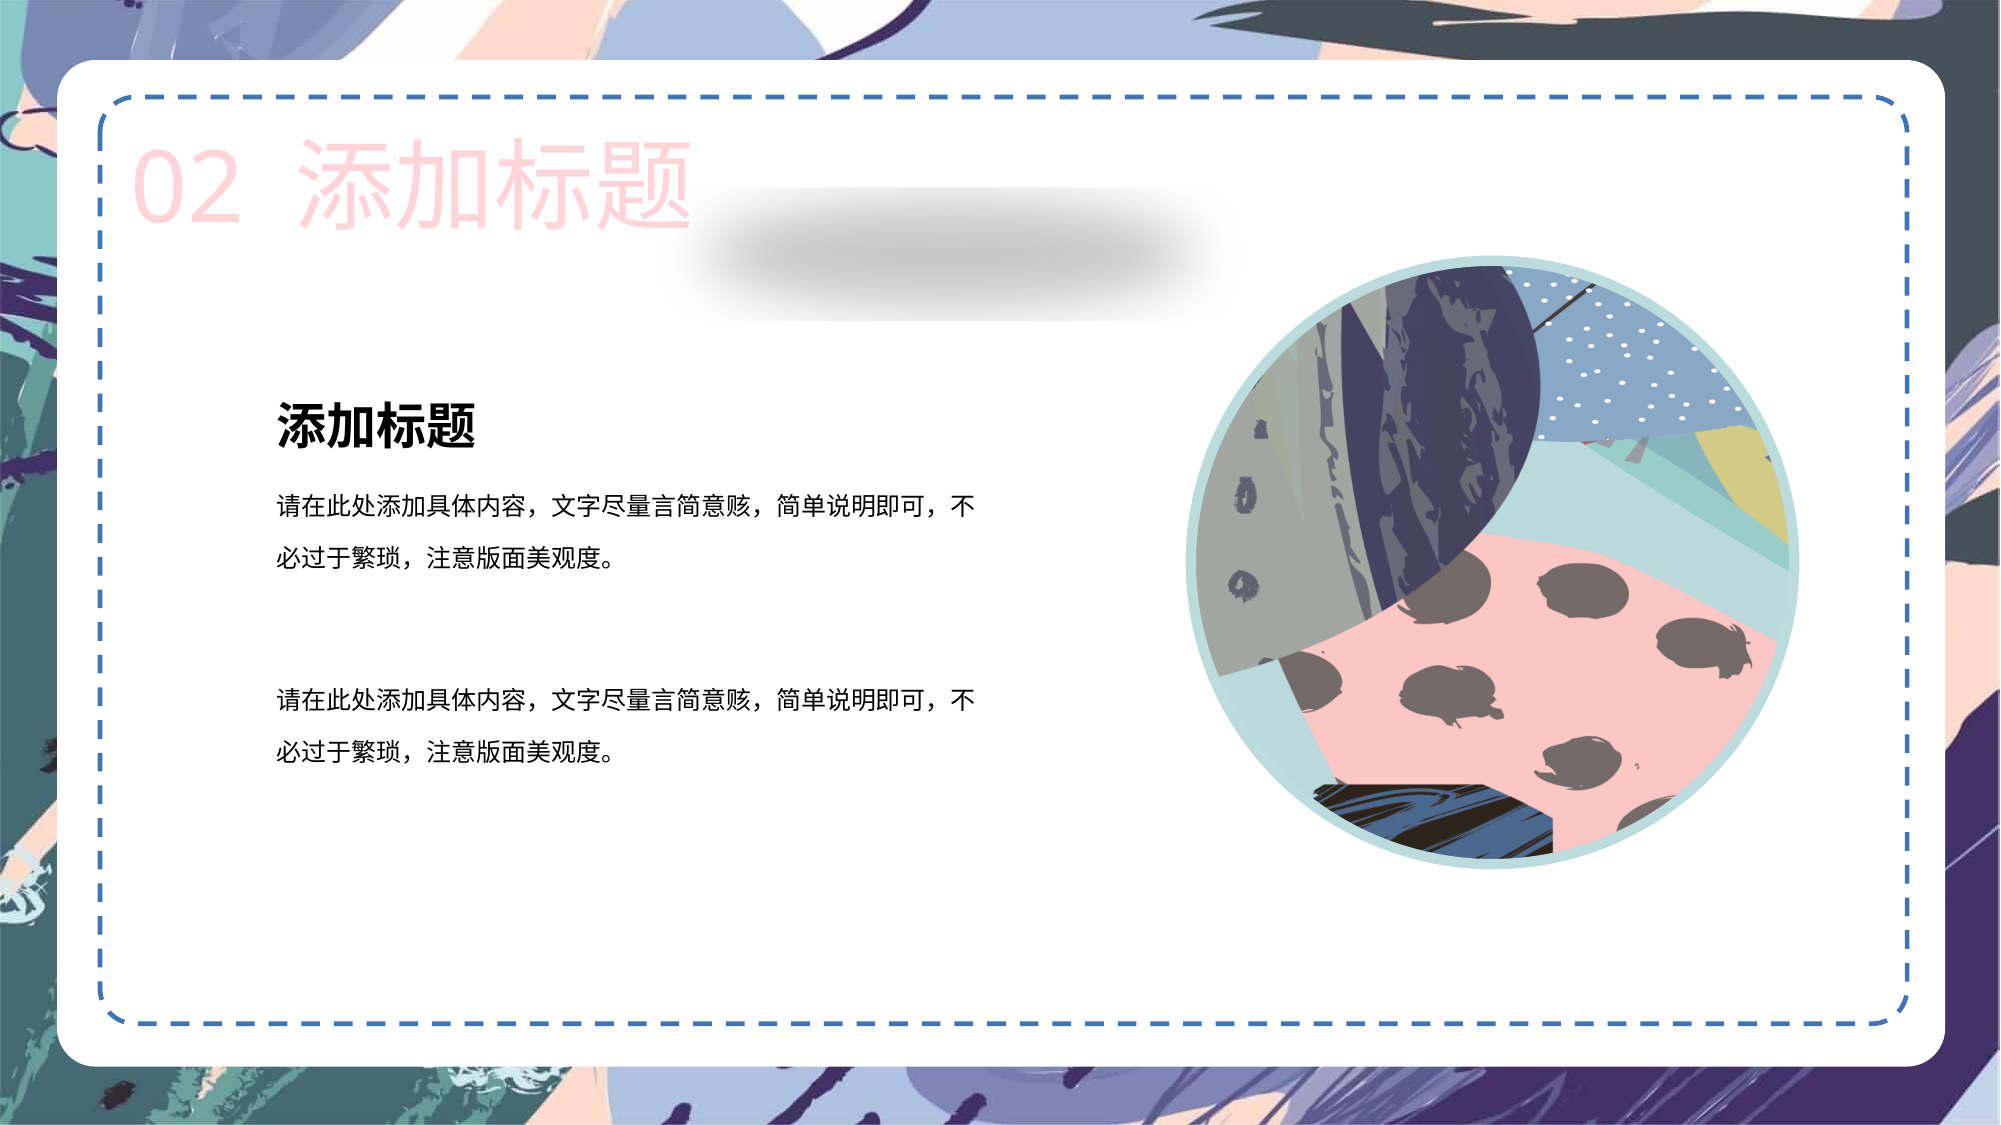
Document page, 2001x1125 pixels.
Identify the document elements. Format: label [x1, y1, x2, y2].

picture [0, 0, 2000, 1125]
text_box [57, 60, 1946, 1067]
